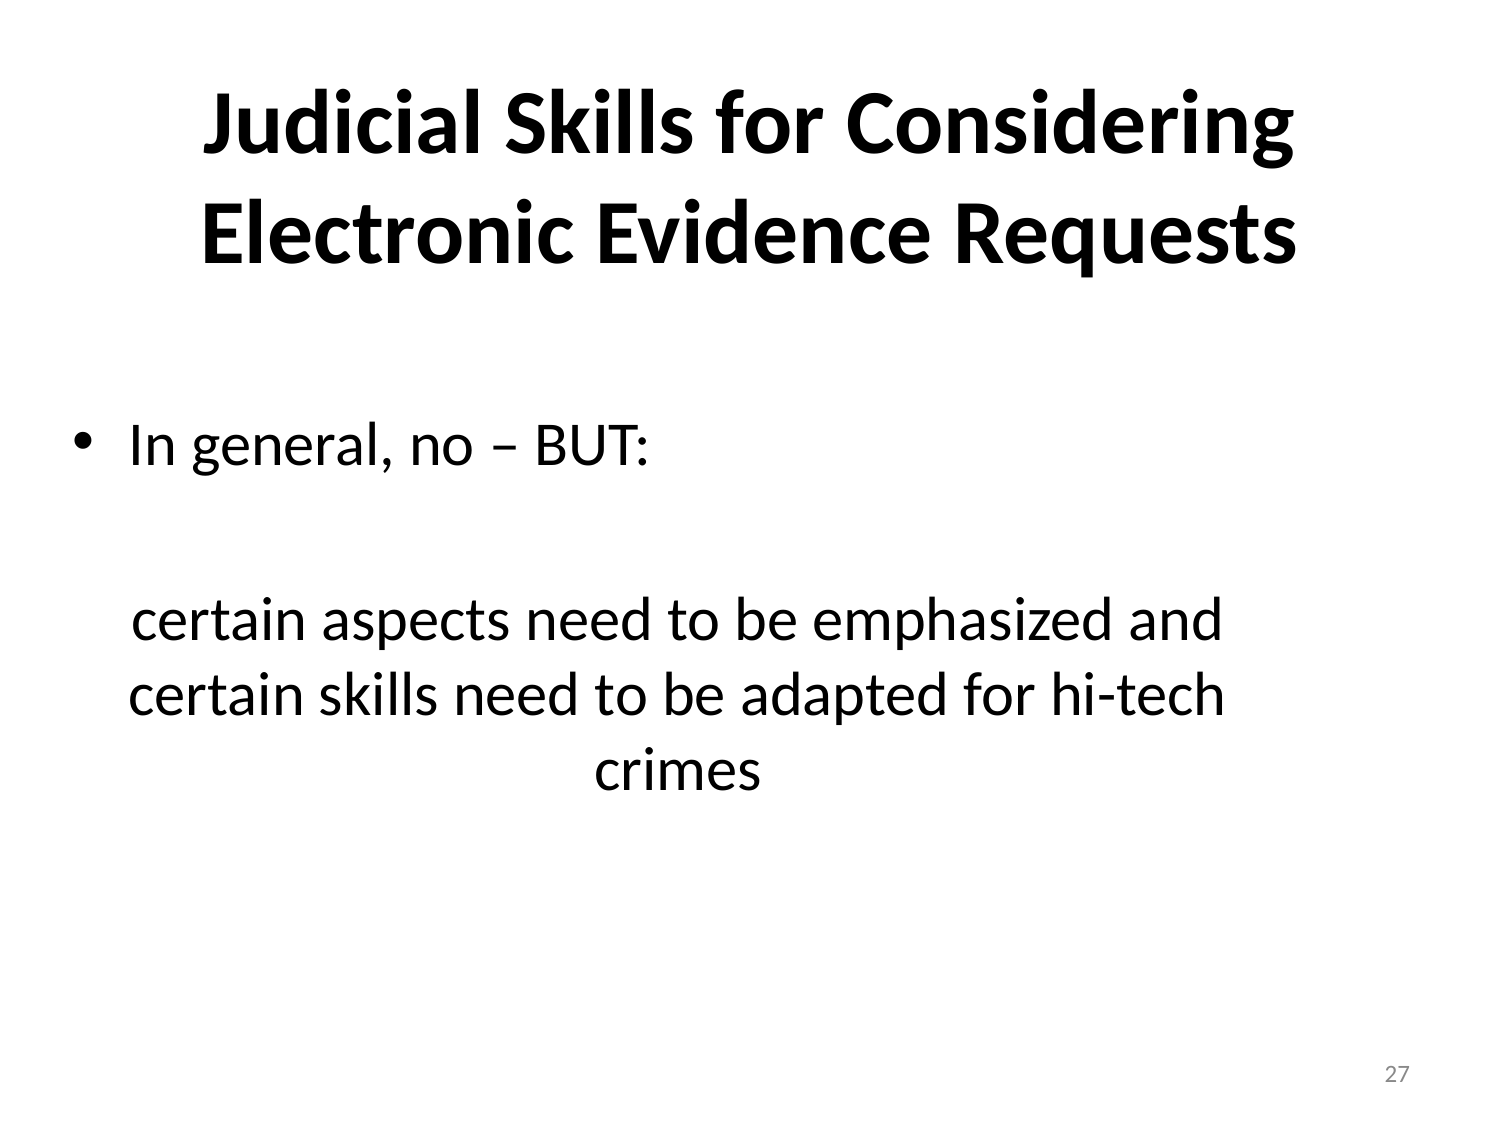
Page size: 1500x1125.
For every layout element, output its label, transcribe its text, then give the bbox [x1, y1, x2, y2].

title Judicial Skills for Considering Electronic Evidence Requests [75, 78, 1425, 266]
text_box In general, no – BUT: certain aspects need to be emphasized and certain skills need to be adapted for hi-tech crimes [57, 220, 1300, 1097]
slide_number 27 [1074, 1042, 1425, 1103]
